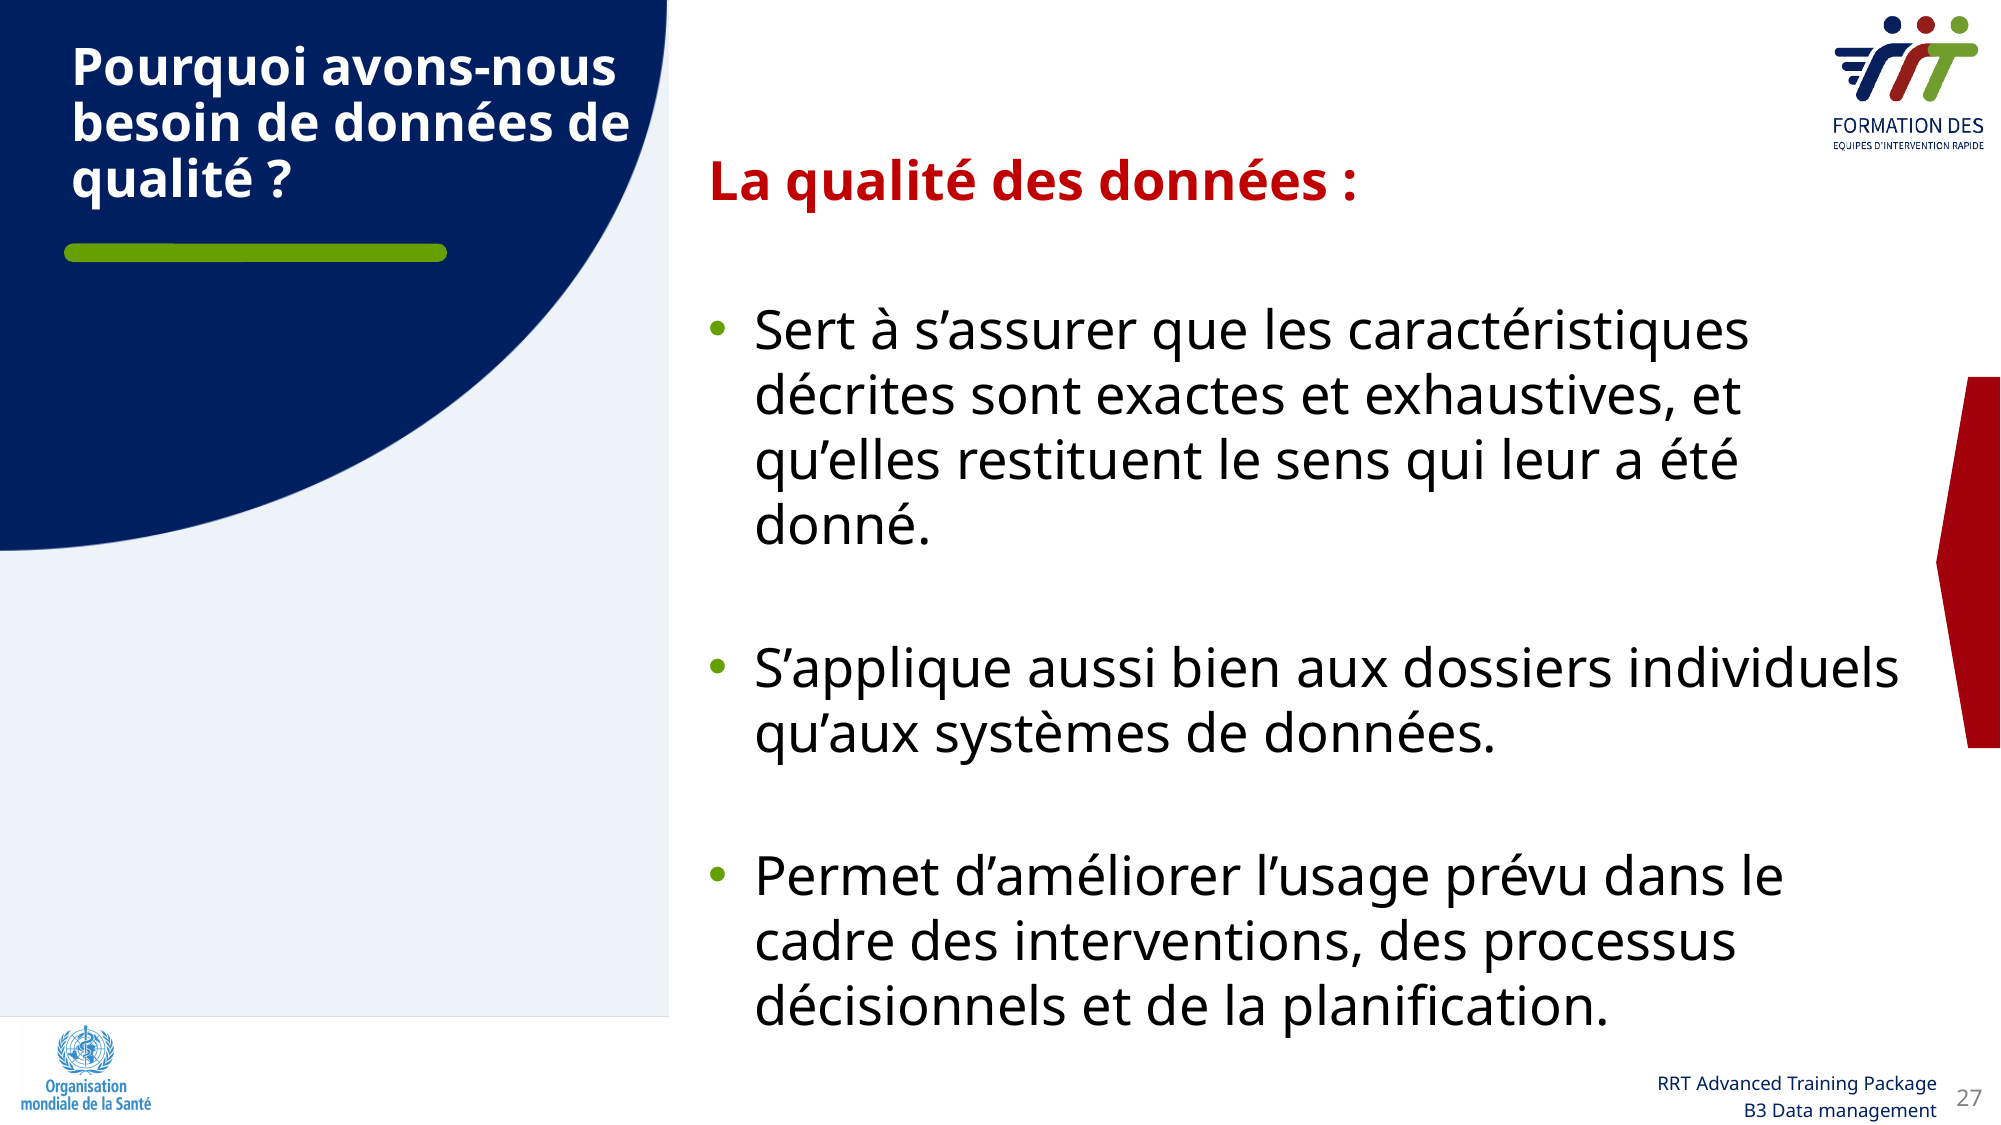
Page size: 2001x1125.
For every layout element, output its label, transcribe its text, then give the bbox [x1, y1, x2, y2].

picture [20, 1024, 152, 1111]
picture [0, 0, 669, 1018]
picture [1833, 15, 1984, 151]
list La qualité des données : Sert à s’assurer que les caractéristiques décrites sont exactes et exhaustives, et qu’elles restituent le sens qui leur a été donné. S’applique aussi bien aux dossiers individuels qu’aux systèmes de données. Permet d’améliorer l’usage prévu dans le cadre des interventions, des processus décisionnels et de la planification. [700, 137, 1937, 1049]
title Pourquoi avons-nous besoin de données de qualité ? [63, 30, 734, 219]
